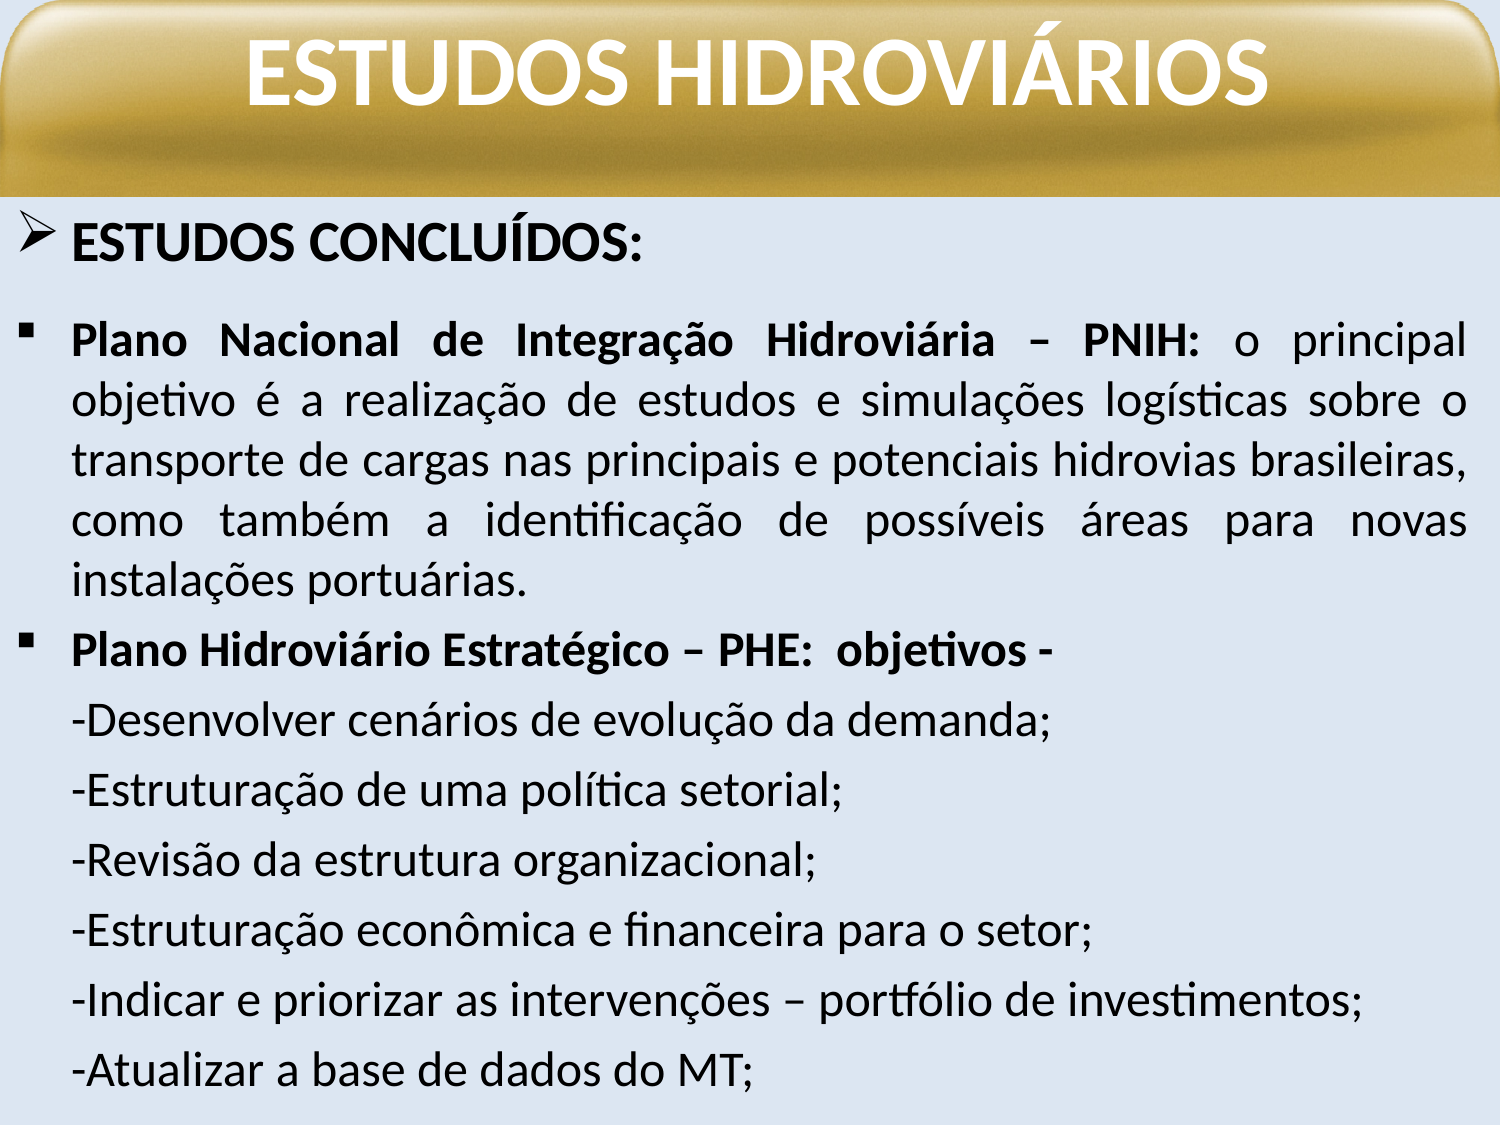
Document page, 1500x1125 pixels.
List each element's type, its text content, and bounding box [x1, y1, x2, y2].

picture [0, 0, 1500, 197]
text_box ESTUDOS CONCLUÍDOS: Plano Nacional de Integração Hidroviária – PNIH: o principal objetivo é a realização de estudos e simulações logísticas sobre o transporte de cargas nas principais e potenciais hidrovias brasileiras, como também a identificação de possíveis áreas para novas instalações portuárias. Plano Hidroviário Estratégico – PHE: objetivos - -Desenvolver cenários de evolução da demanda; -Estruturação de uma política setorial; -Revisão da estrutura organizacional; -Estruturação econômica e financeira para o setor; -Indicar e priorizar as intervenções – portfólio de investimentos; -Atualizar a base de dados do MT; [0, 204, 1483, 1125]
